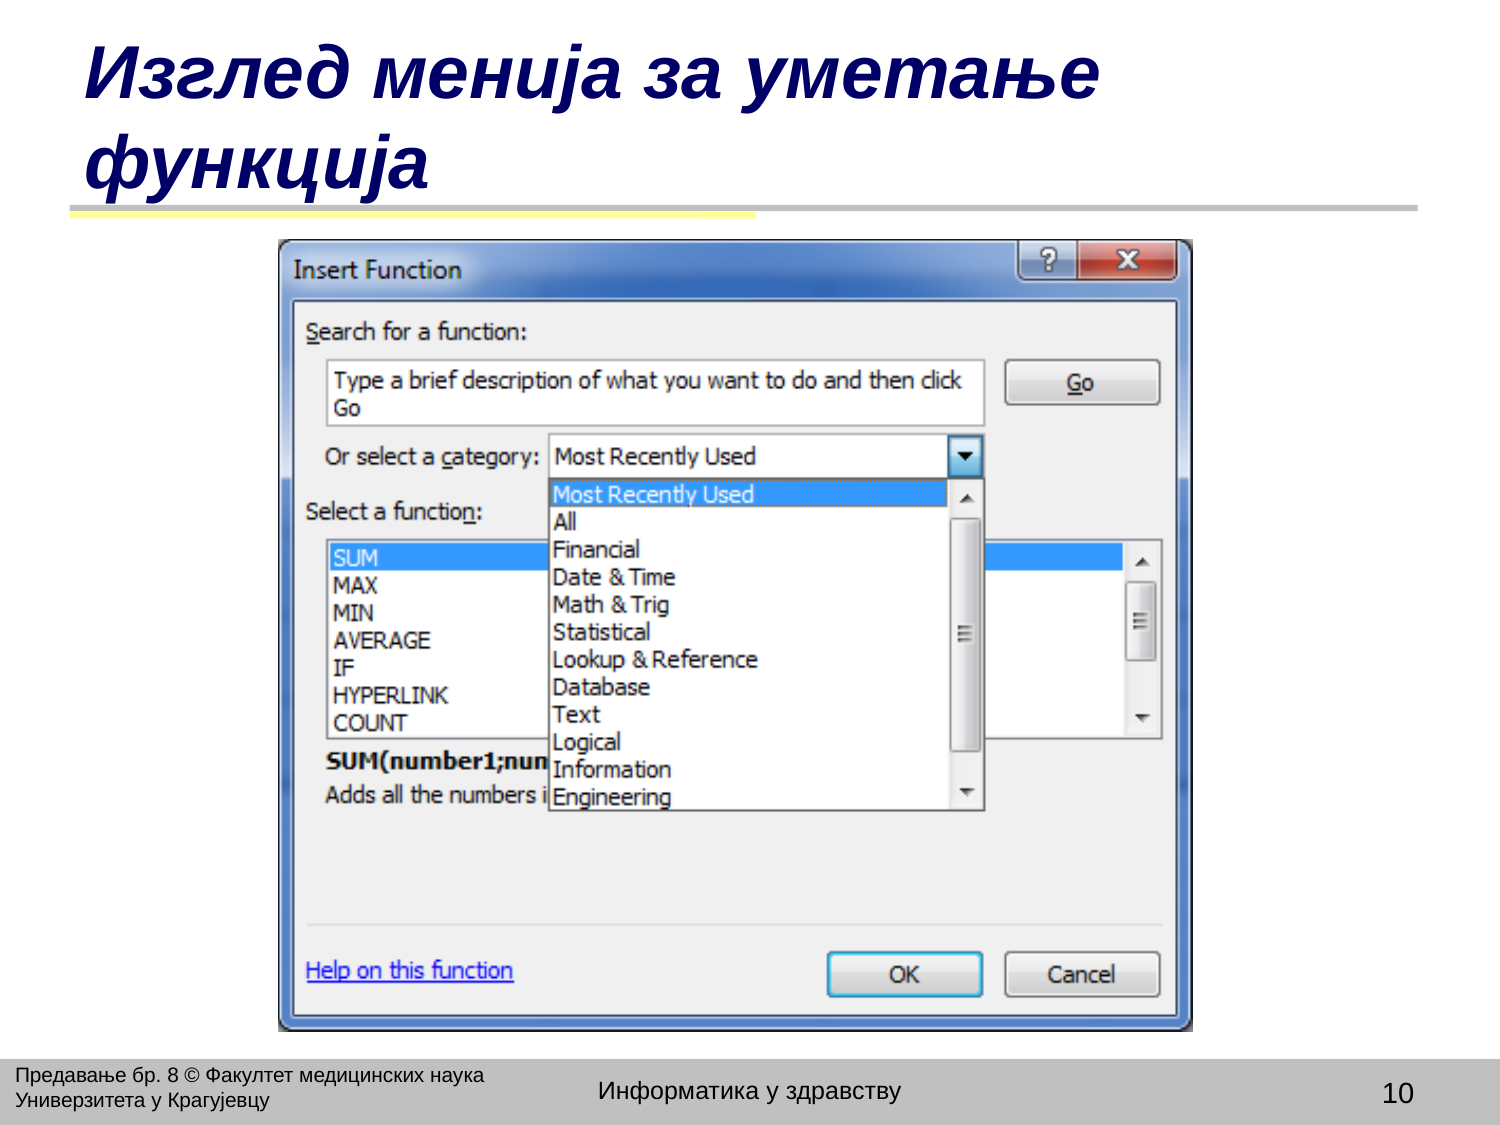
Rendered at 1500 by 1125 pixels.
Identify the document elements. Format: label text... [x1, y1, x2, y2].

slide_number 10 [1079, 1066, 1430, 1125]
slide_number Предавање бр. 8 © Факултет медицинских наука Универзитета у Крагујевцу [0, 1053, 626, 1108]
title Изглед менија за уметање функција [69, 19, 1426, 208]
picture [277, 239, 1194, 1033]
footer Информатика у здравству [512, 1066, 988, 1125]
